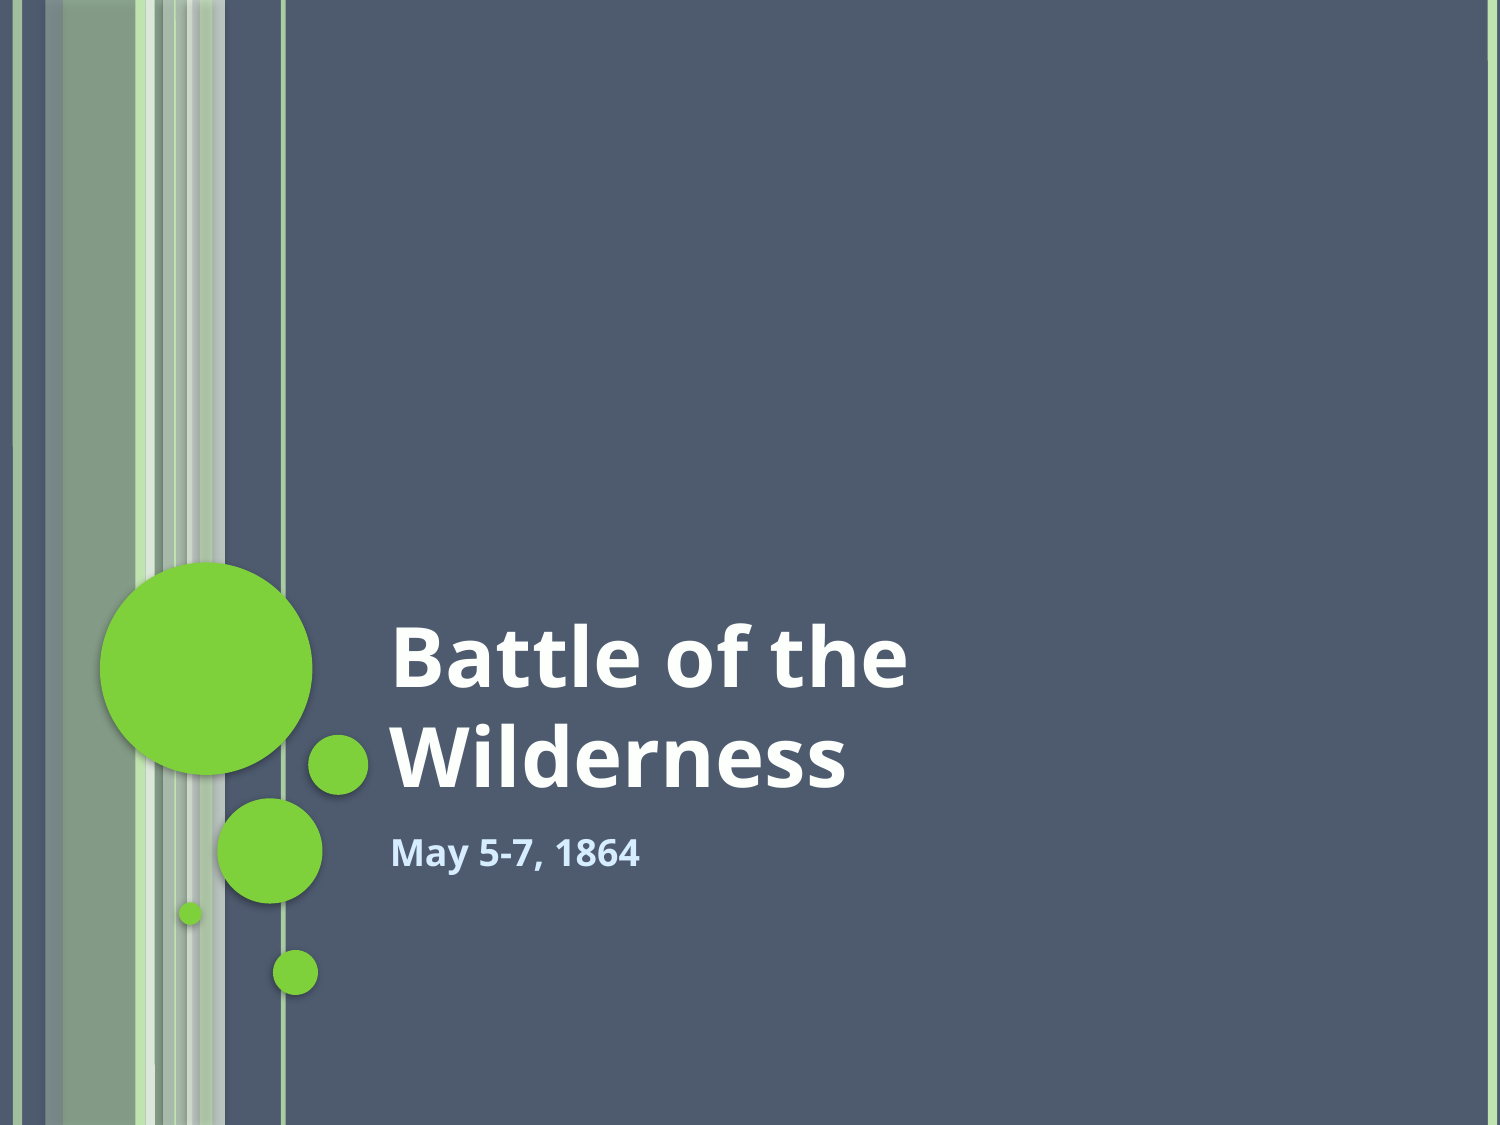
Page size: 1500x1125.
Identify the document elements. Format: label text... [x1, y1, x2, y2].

list May 5-7, 1864 [375, 821, 1388, 1047]
title Battle of the Wilderness [375, 474, 1388, 812]
